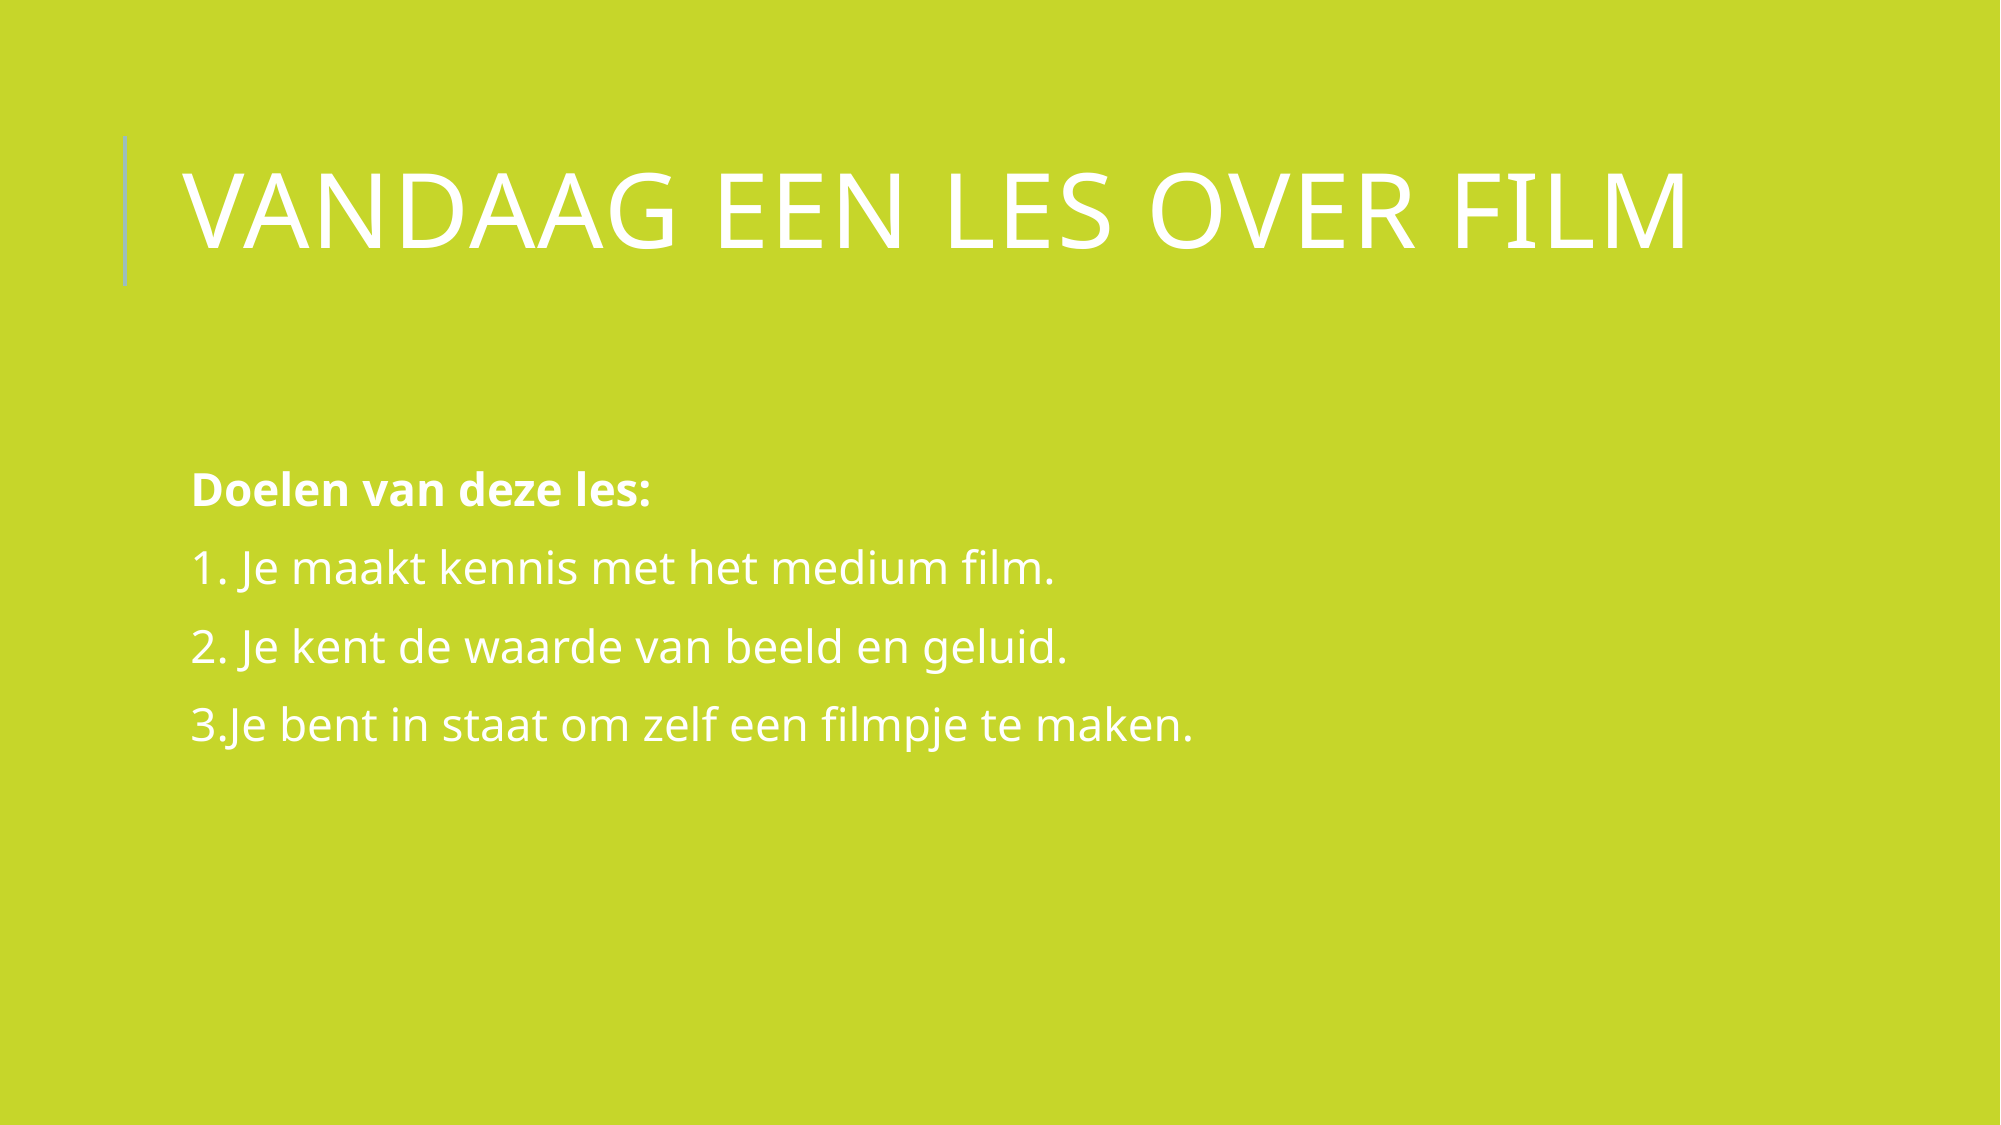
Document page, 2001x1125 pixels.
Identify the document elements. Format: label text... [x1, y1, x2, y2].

title Vandaag een les over film [168, 96, 1763, 342]
list Doelen van deze les: 1. Je maakt kennis met het medium film. 2. Je kent de waarde van beeld en geluid. 3.Je bent in staat om zelf een filmpje te maken. [168, 375, 1763, 1035]
